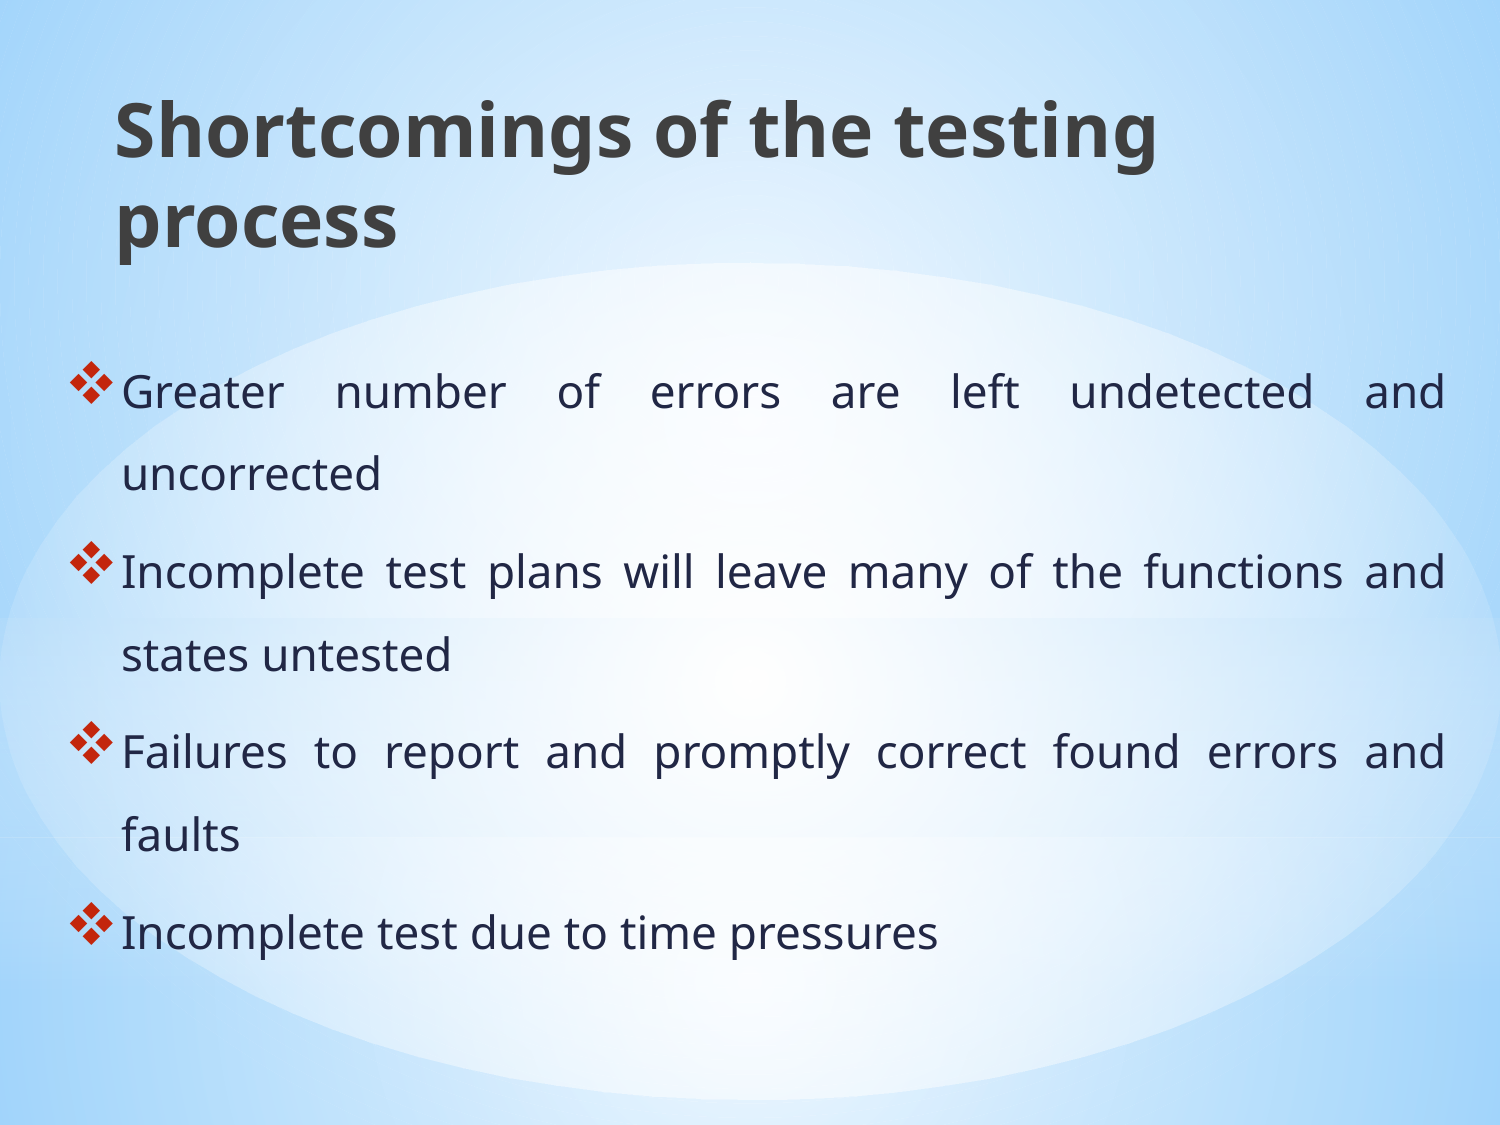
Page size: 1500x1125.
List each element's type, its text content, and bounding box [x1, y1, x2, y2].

text_box Greater number of errors are left undetected and uncorrected Incomplete test plans will leave many of the functions and states untested Failures to report and promptly correct found errors and faults Incomplete test due to time pressures [49, 327, 1463, 966]
text_box Shortcomings of the testing process [99, 74, 1413, 270]
